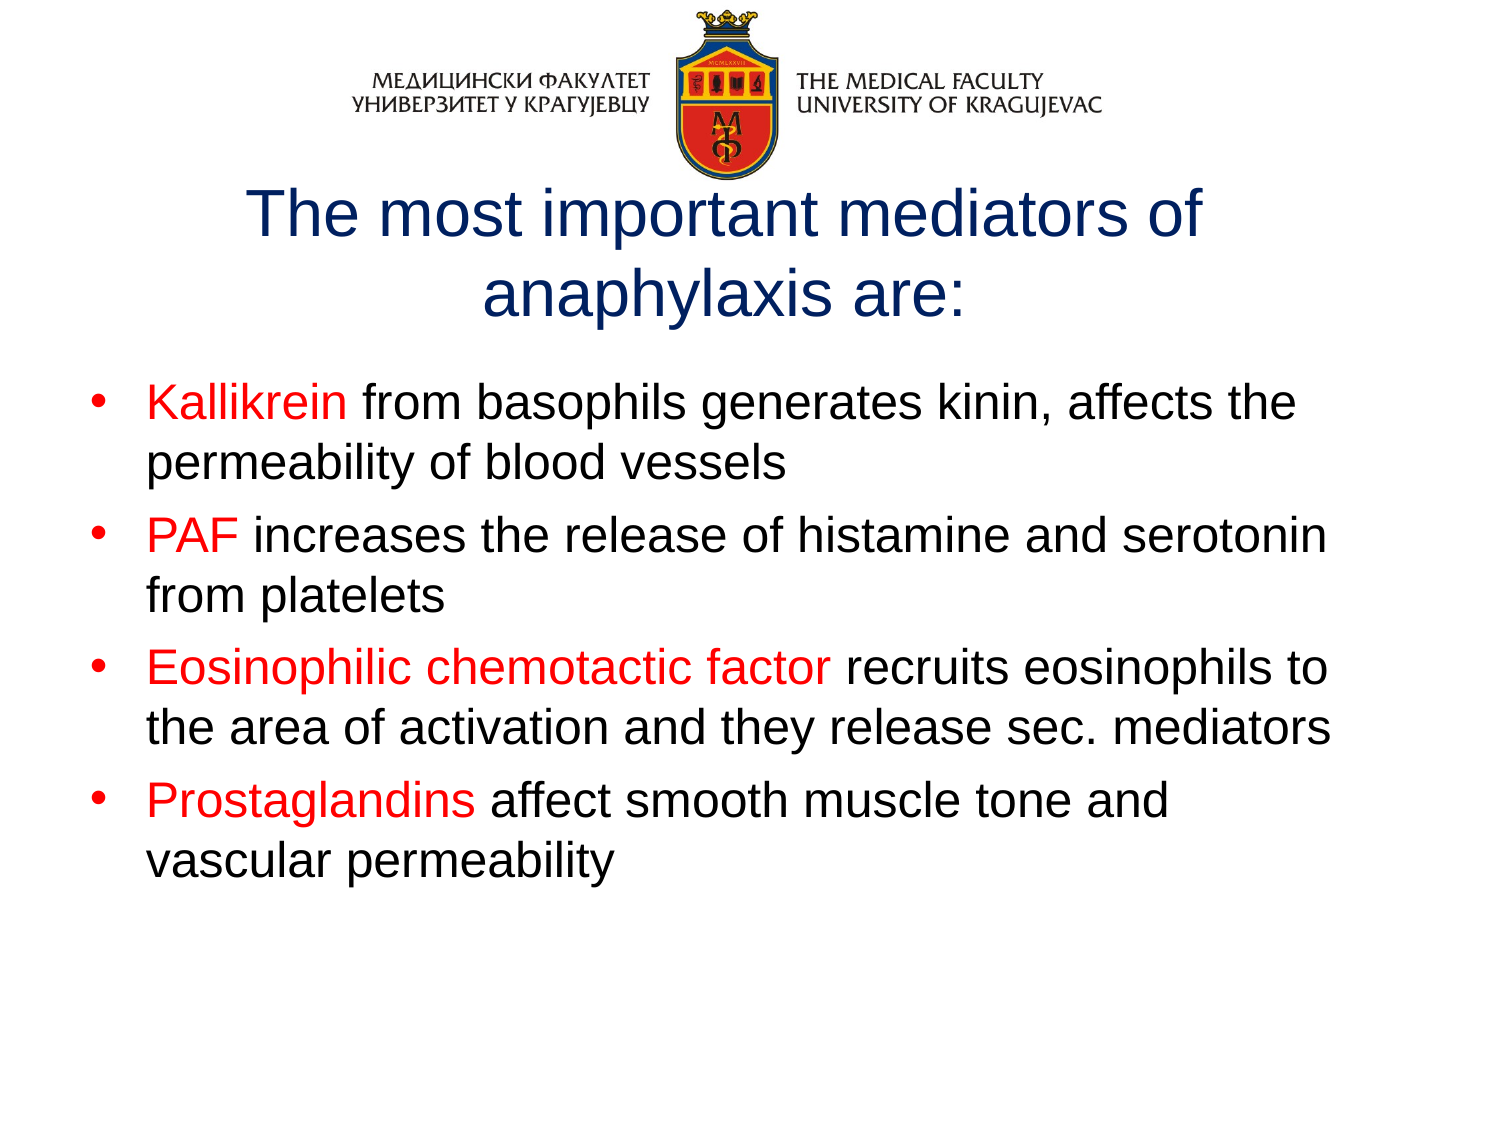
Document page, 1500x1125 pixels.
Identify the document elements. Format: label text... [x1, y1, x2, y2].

text_box Kallikrein from basophils generates kinin, affects the permeability of blood vessels PAF increases the release of histamine and serotonin from platelets Eosinophilic chemotactic factor recruits eosinophils to the area of activation and they release sec. mediators Prostaglandins affect smooth muscle tone and vascular permeability [75, 362, 1375, 888]
picture [328, 0, 1125, 187]
text_box The most important mediators of anaphylaxis are: [49, 187, 1400, 312]
